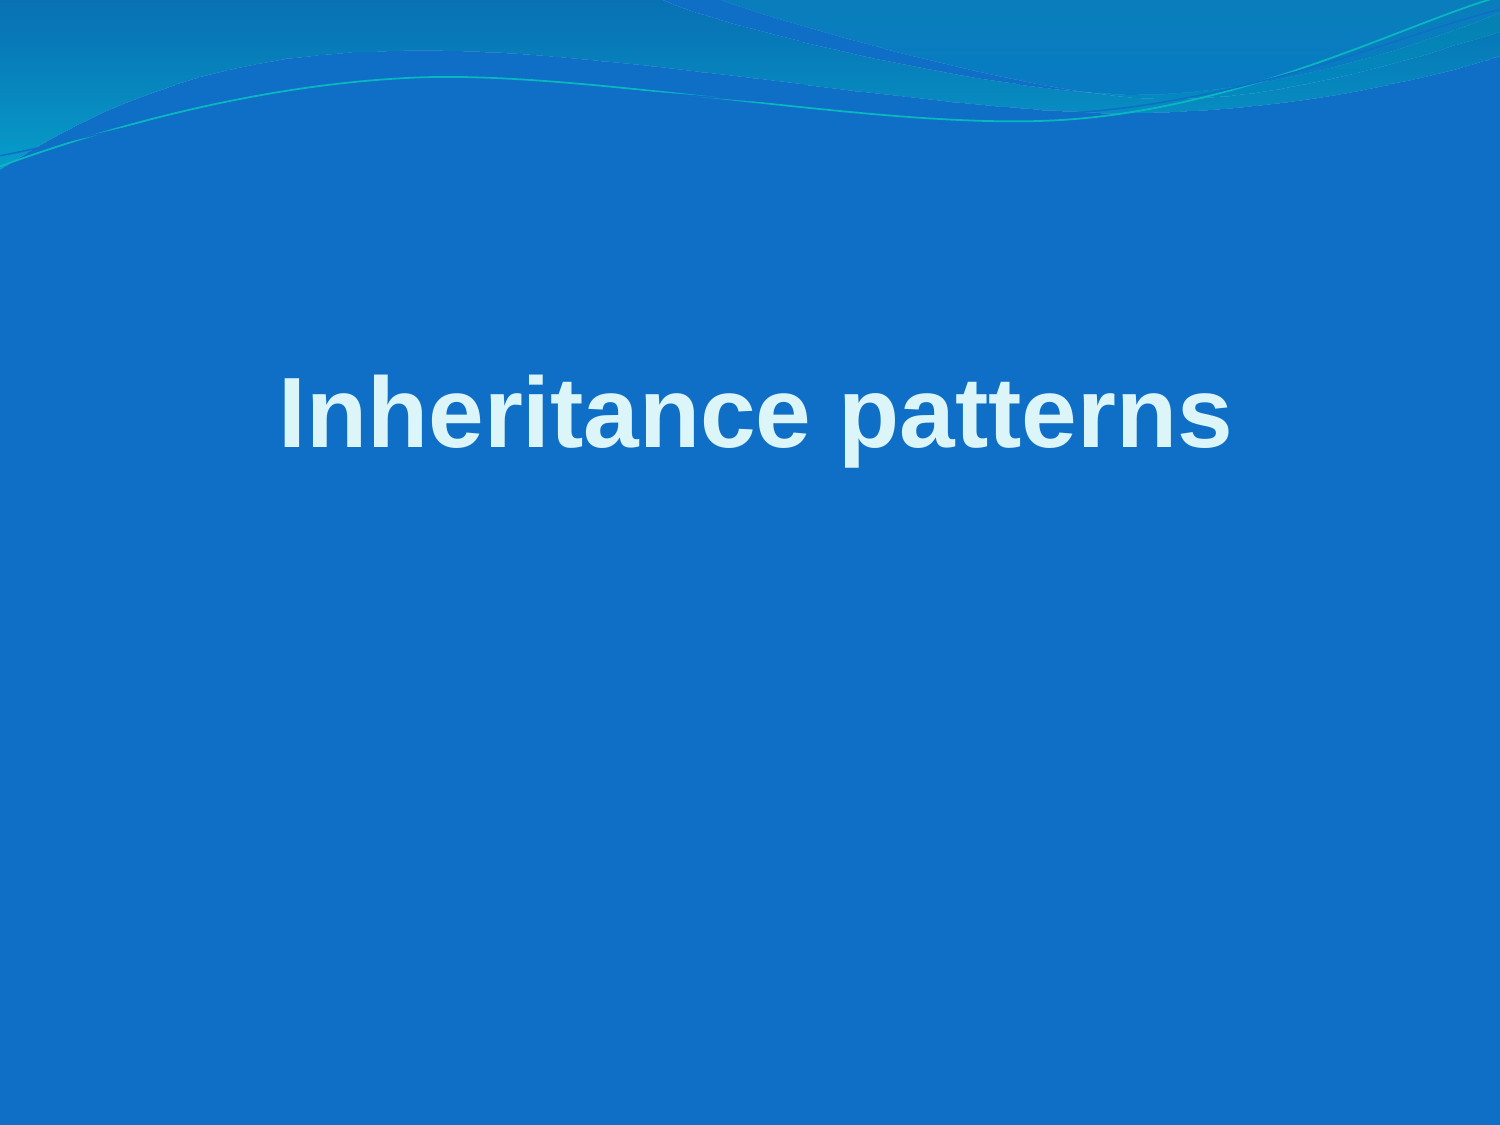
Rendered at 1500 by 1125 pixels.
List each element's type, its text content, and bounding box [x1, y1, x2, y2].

list Inheritance patterns [75, 125, 1438, 863]
